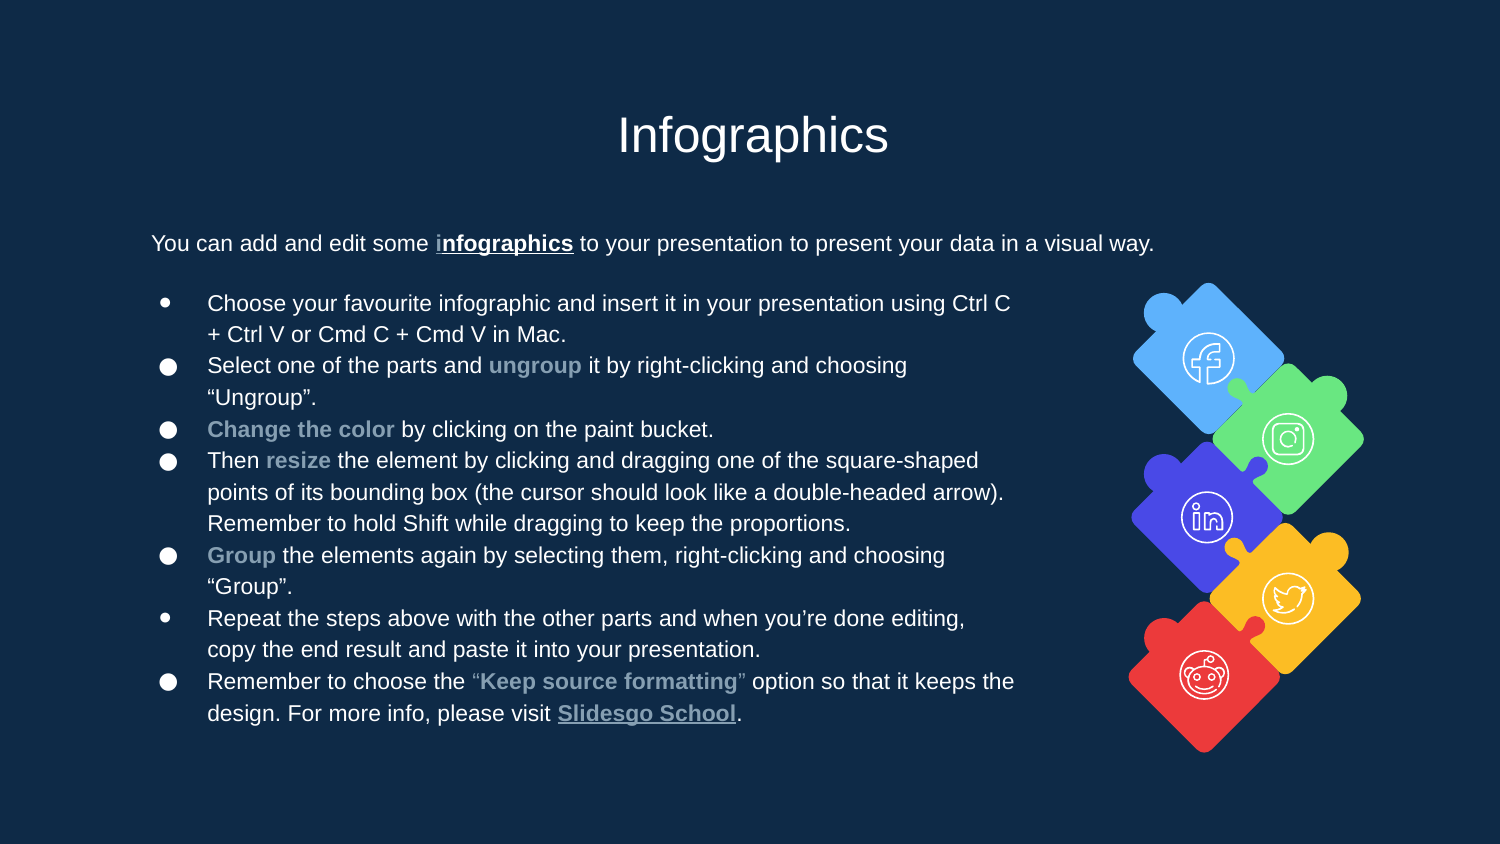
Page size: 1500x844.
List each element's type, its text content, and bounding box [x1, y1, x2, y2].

list You can add and edit some infographics to your presentation to present your data in a visual way. [117, 209, 1279, 262]
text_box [1127, 282, 1366, 753]
text_box Choose your favourite infographic and insert it in your presentation using Ctrl C + Ctrl V or Cmd C + Cmd V in Mac. Select one of the parts and ungroup it by right-clicking and choosing “Ungroup”. Change the color by clicking on the paint bucket. Then resize the element by clicking and dragging one of the square-shaped points of its bounding box (the cursor should look like a double-headed arrow). Remember to hold Shift while dragging to keep the proportions. Group the elements again by selecting them, right-clicking and choosing “Group”. Repeat the steps above with the other parts and when you’re done editing, copy the end result and paste it into your presentation. Remember to choose the “Keep source formatting” option so that it keeps the design. For more info, please visit Slidesgo School. [117, 268, 1032, 750]
title Infographics [175, 87, 1332, 167]
